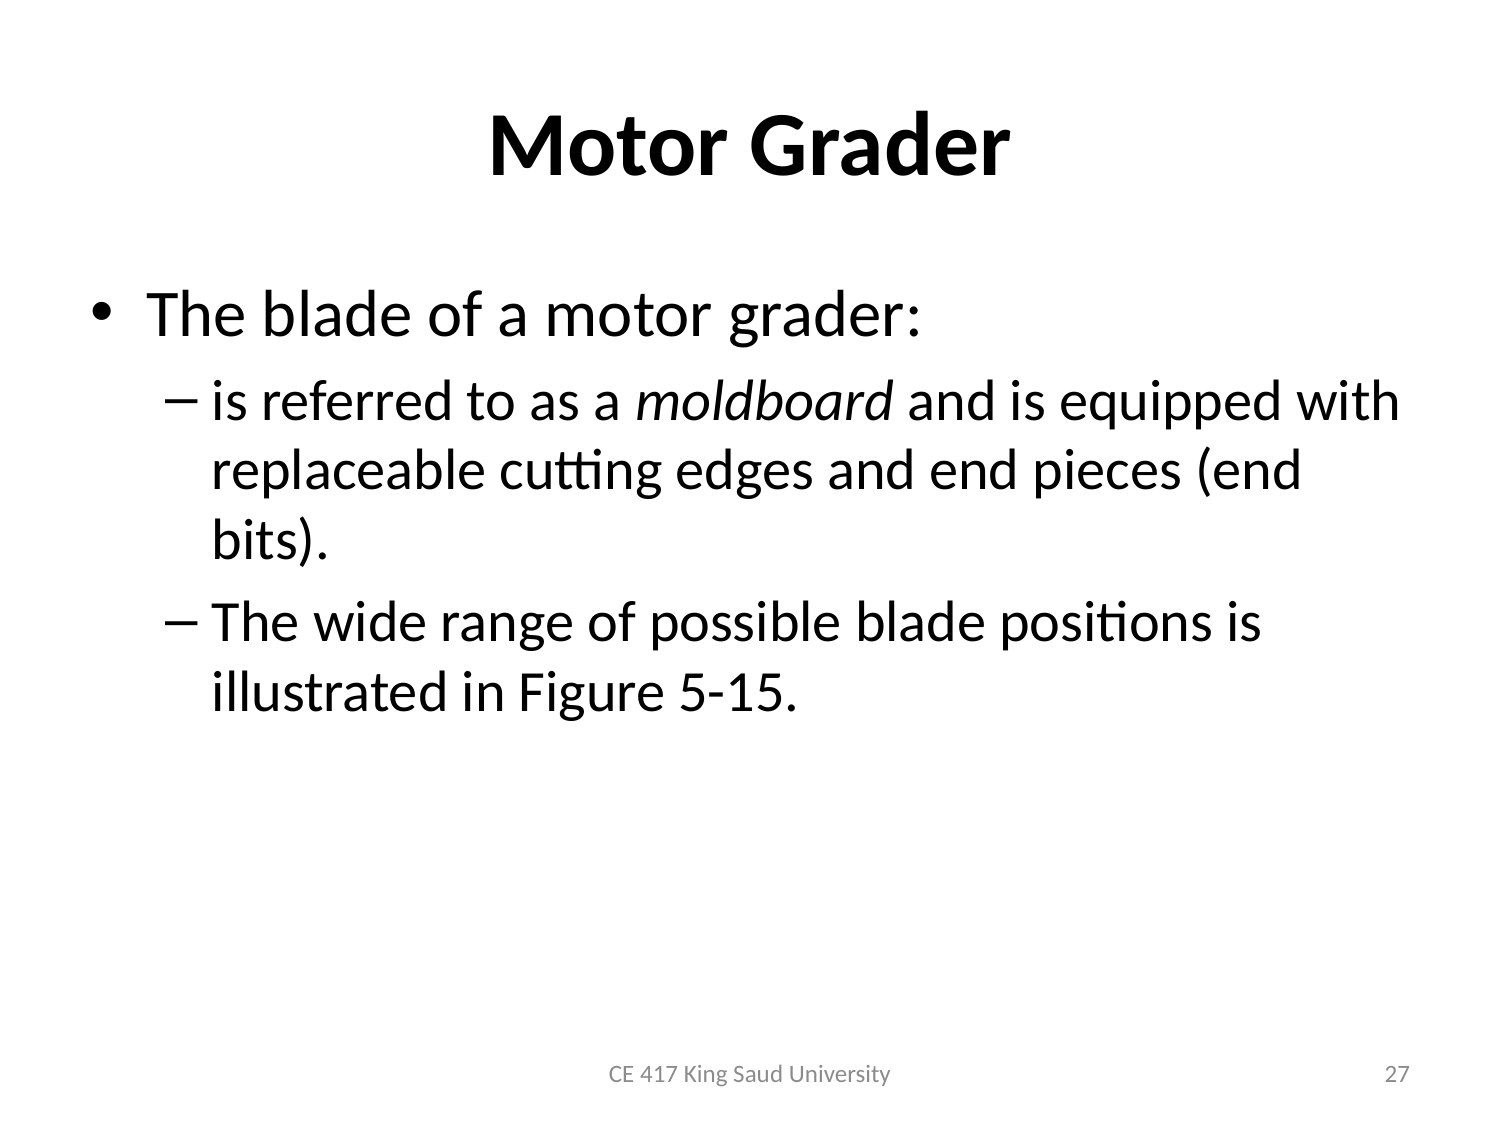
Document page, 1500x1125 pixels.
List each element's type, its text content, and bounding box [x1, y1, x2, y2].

slide_number 27 [1074, 1042, 1425, 1103]
footer CE 417 King Saud University [512, 1042, 988, 1103]
list The blade of a motor grader: is referred to as a moldboard and is equipped with replaceable cutting edges and end pieces (end bits). The wide range of possible blade positions is illustrated in Figure 5-15. [75, 262, 1425, 1005]
title Motor Grader [75, 45, 1425, 233]
